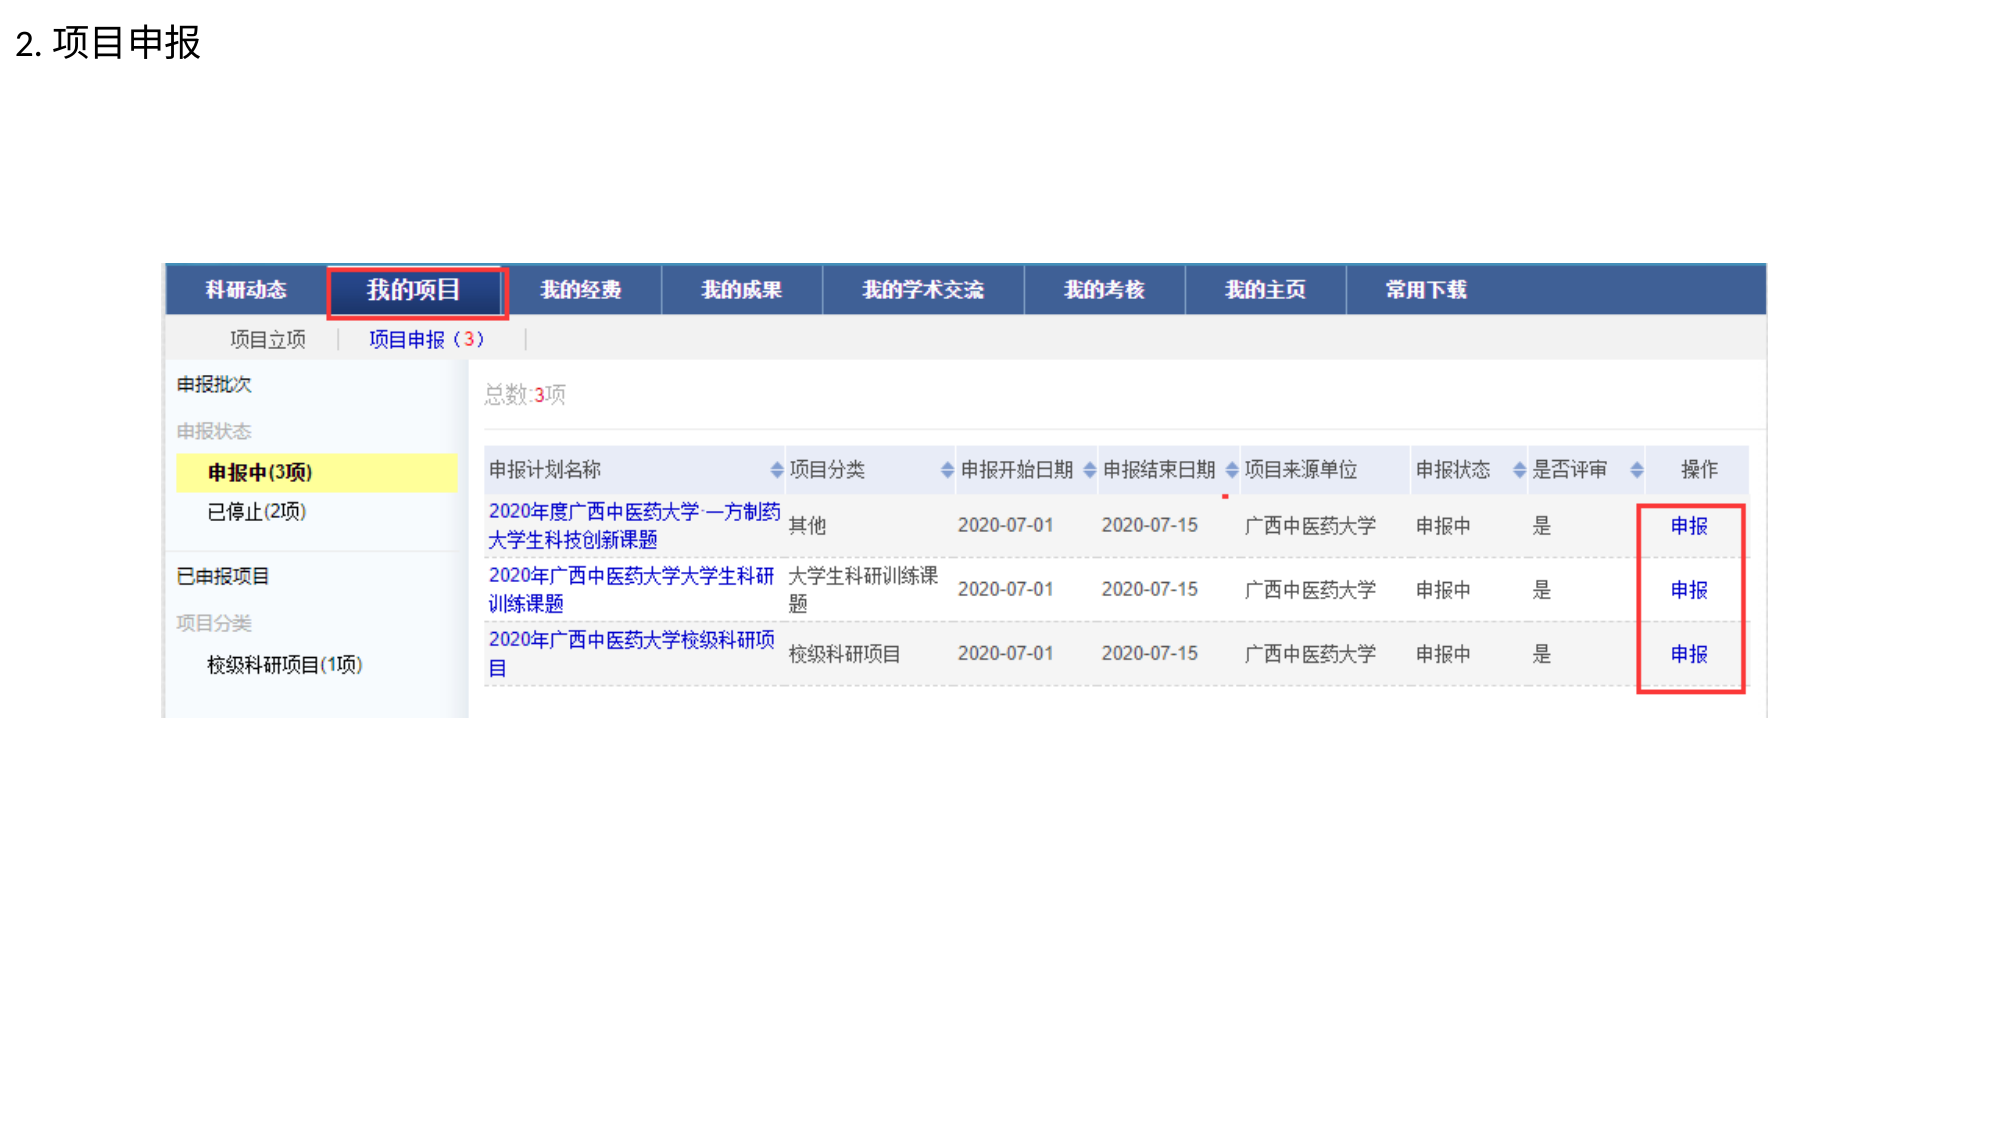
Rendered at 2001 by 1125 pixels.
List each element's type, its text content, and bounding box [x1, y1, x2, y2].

picture [161, 263, 1768, 718]
text_box 2.项目申报 [0, 11, 402, 72]
